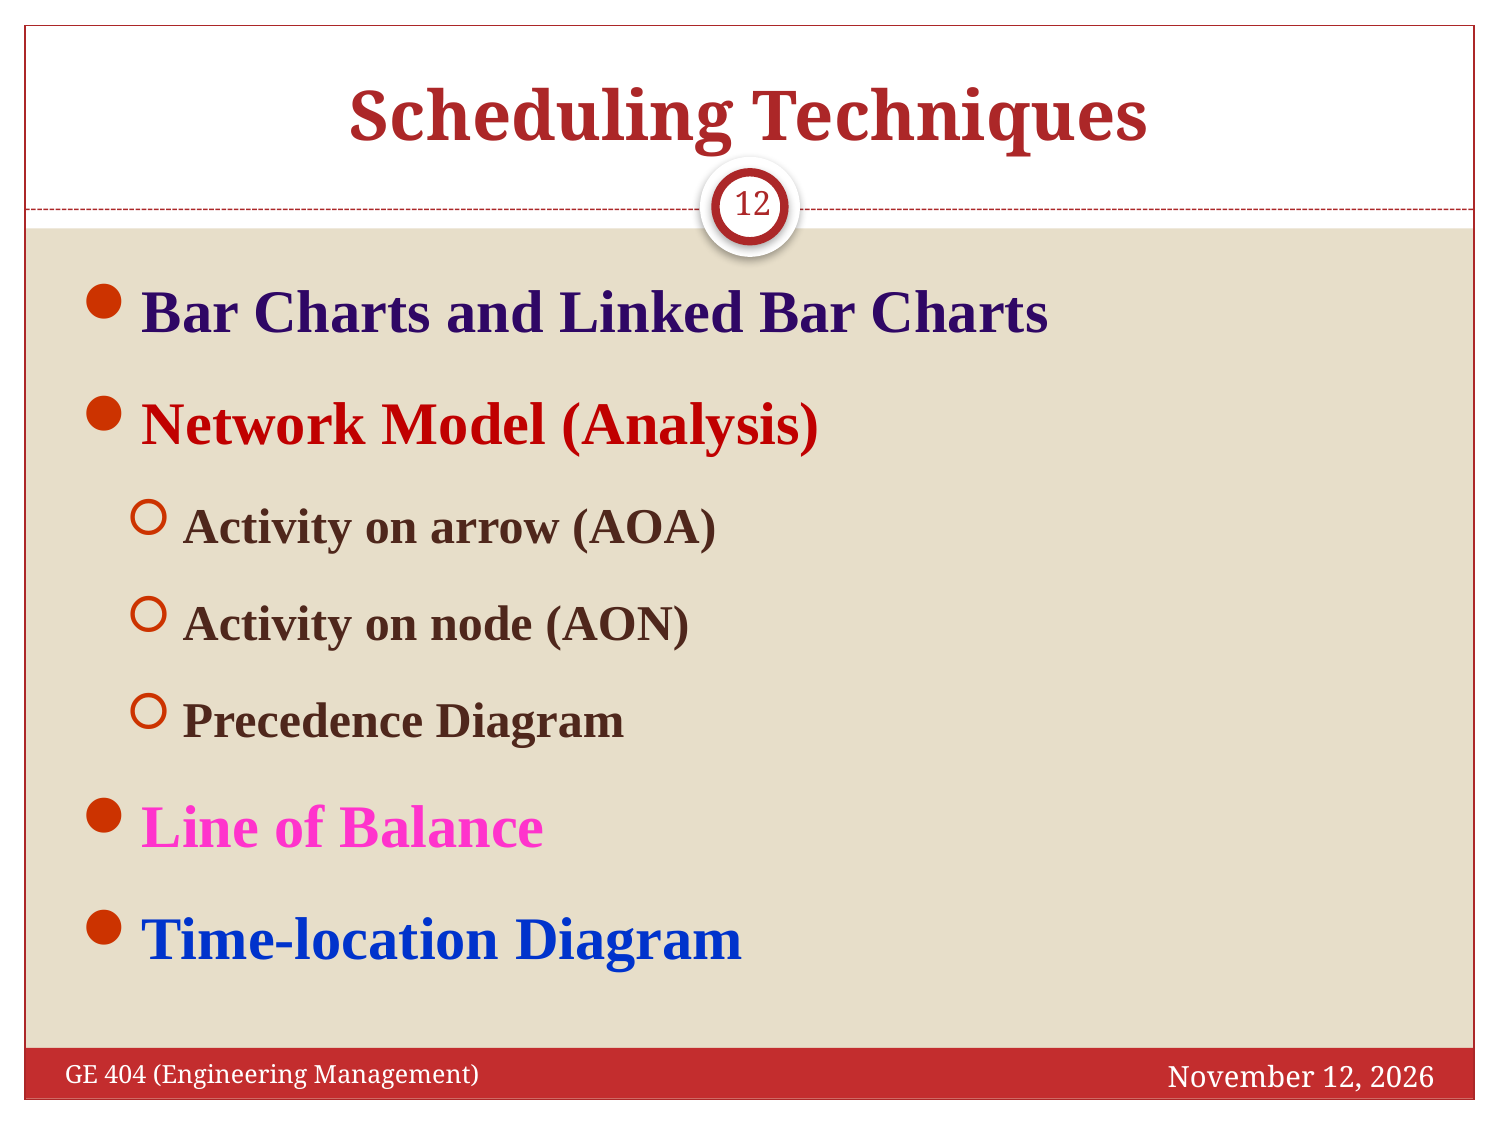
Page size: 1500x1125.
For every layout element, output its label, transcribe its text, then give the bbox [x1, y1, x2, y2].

slide_number 12 [715, 168, 791, 241]
footer GE 404 (Engineering Management) [50, 1051, 638, 1112]
title Scheduling Techniques [49, 37, 1450, 162]
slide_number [950, 1050, 1450, 1111]
list Bar Charts and Linked Bar Charts Network Model (Analysis) Activity on arrow (AOA) Activity on node (AON) Precedence Diagram Line of Balance Time-location Diagram [49, 250, 1445, 1001]
